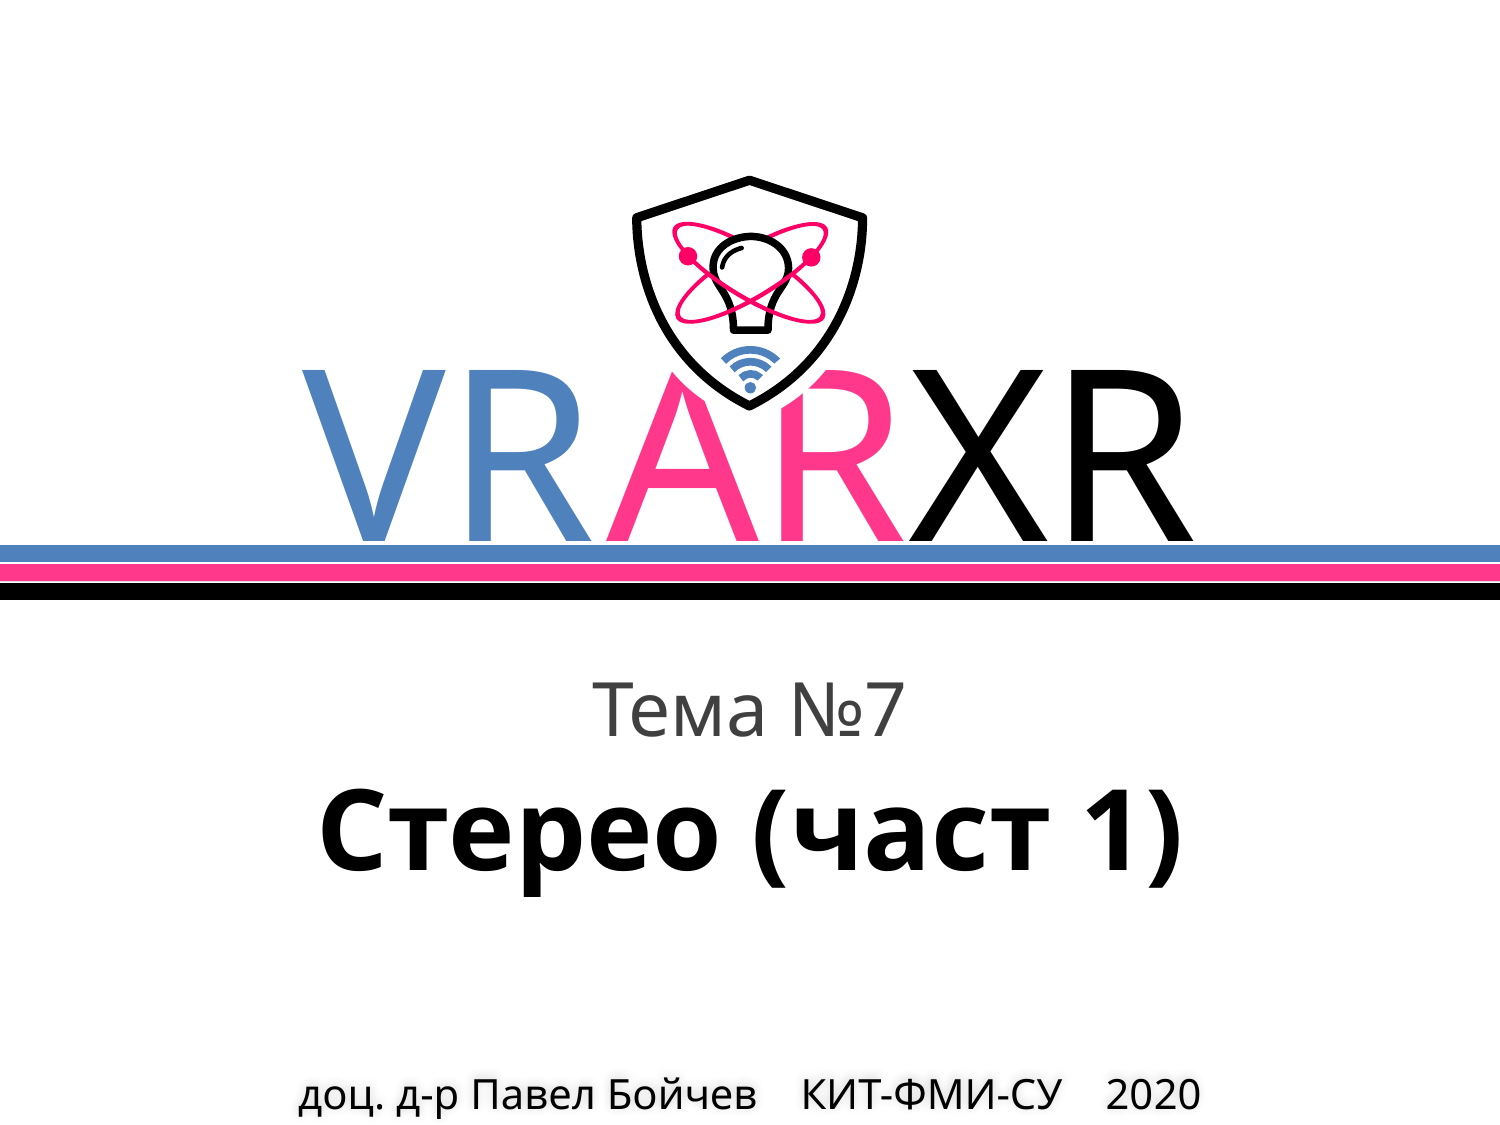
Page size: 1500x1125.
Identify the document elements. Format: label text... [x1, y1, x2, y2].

list Стерео (част 1) [0, 763, 1500, 888]
list Тема №7 [0, 650, 1500, 763]
title доц. д-р Павел Бойчев КИТ-ФМИ-СУ 2020 [0, 1027, 1500, 1125]
